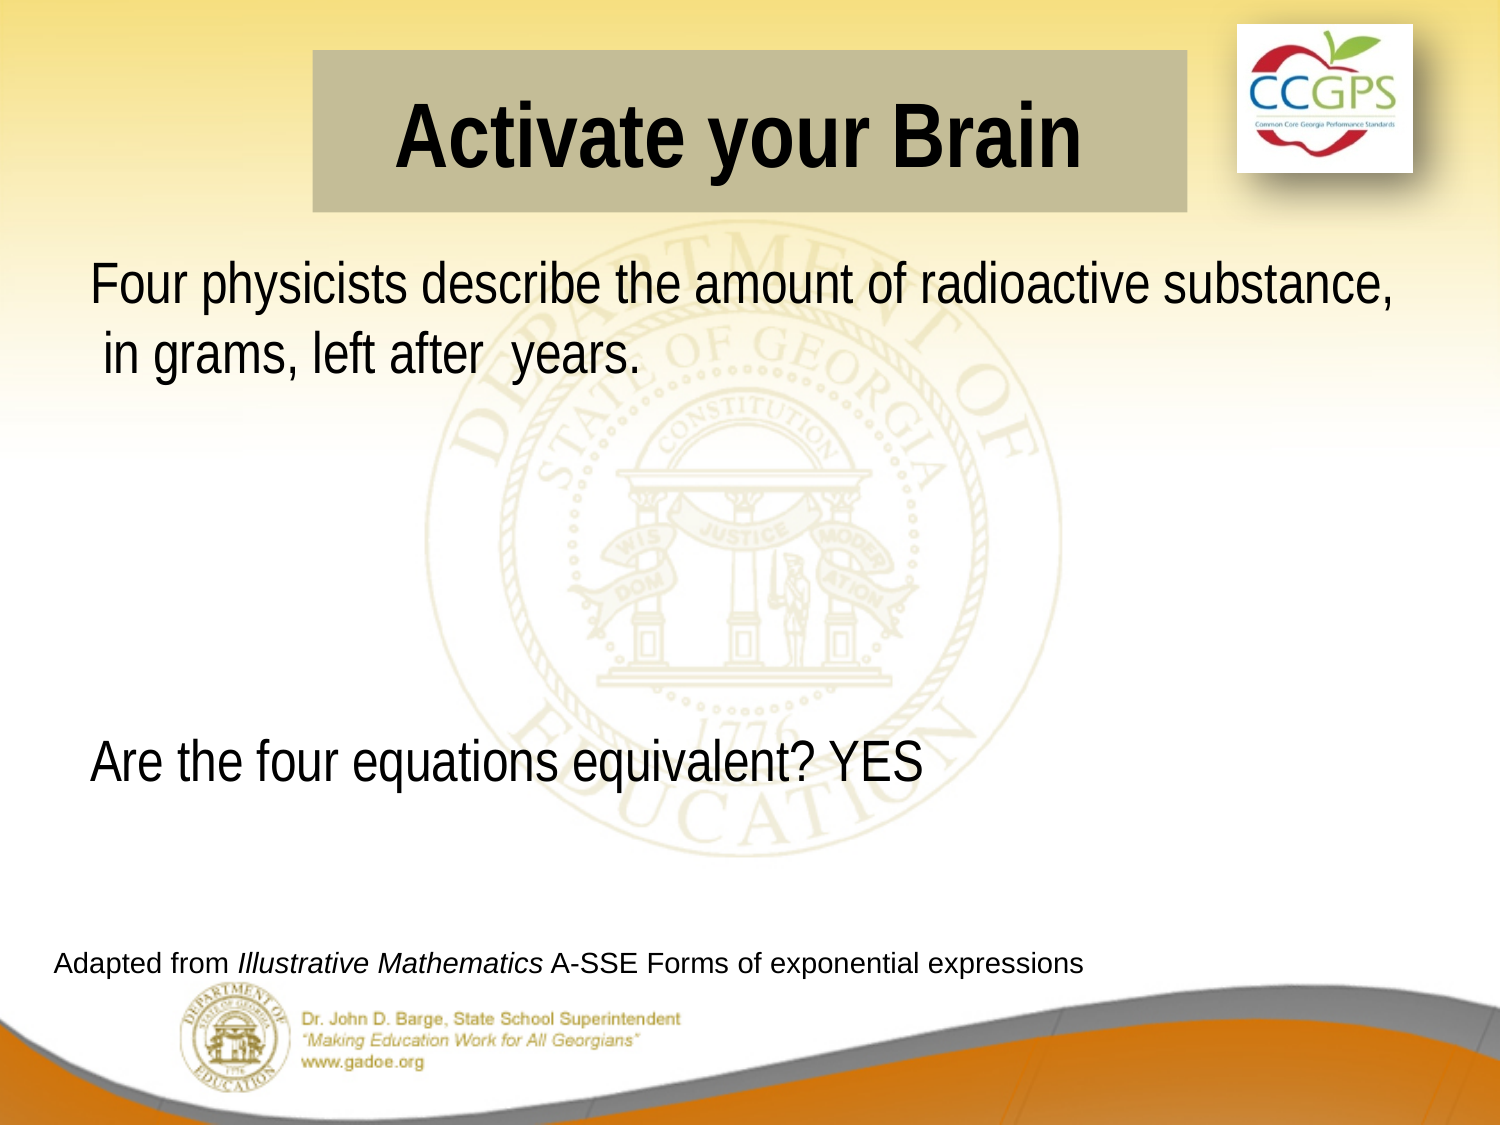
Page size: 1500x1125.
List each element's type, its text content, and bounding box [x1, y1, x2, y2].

picture [0, 0, 1500, 1125]
title Activate your Brain [312, 49, 1188, 213]
text_box Adapted from Illustrative Mathematics A-SSE Forms of exponential expressions [38, 936, 1100, 987]
